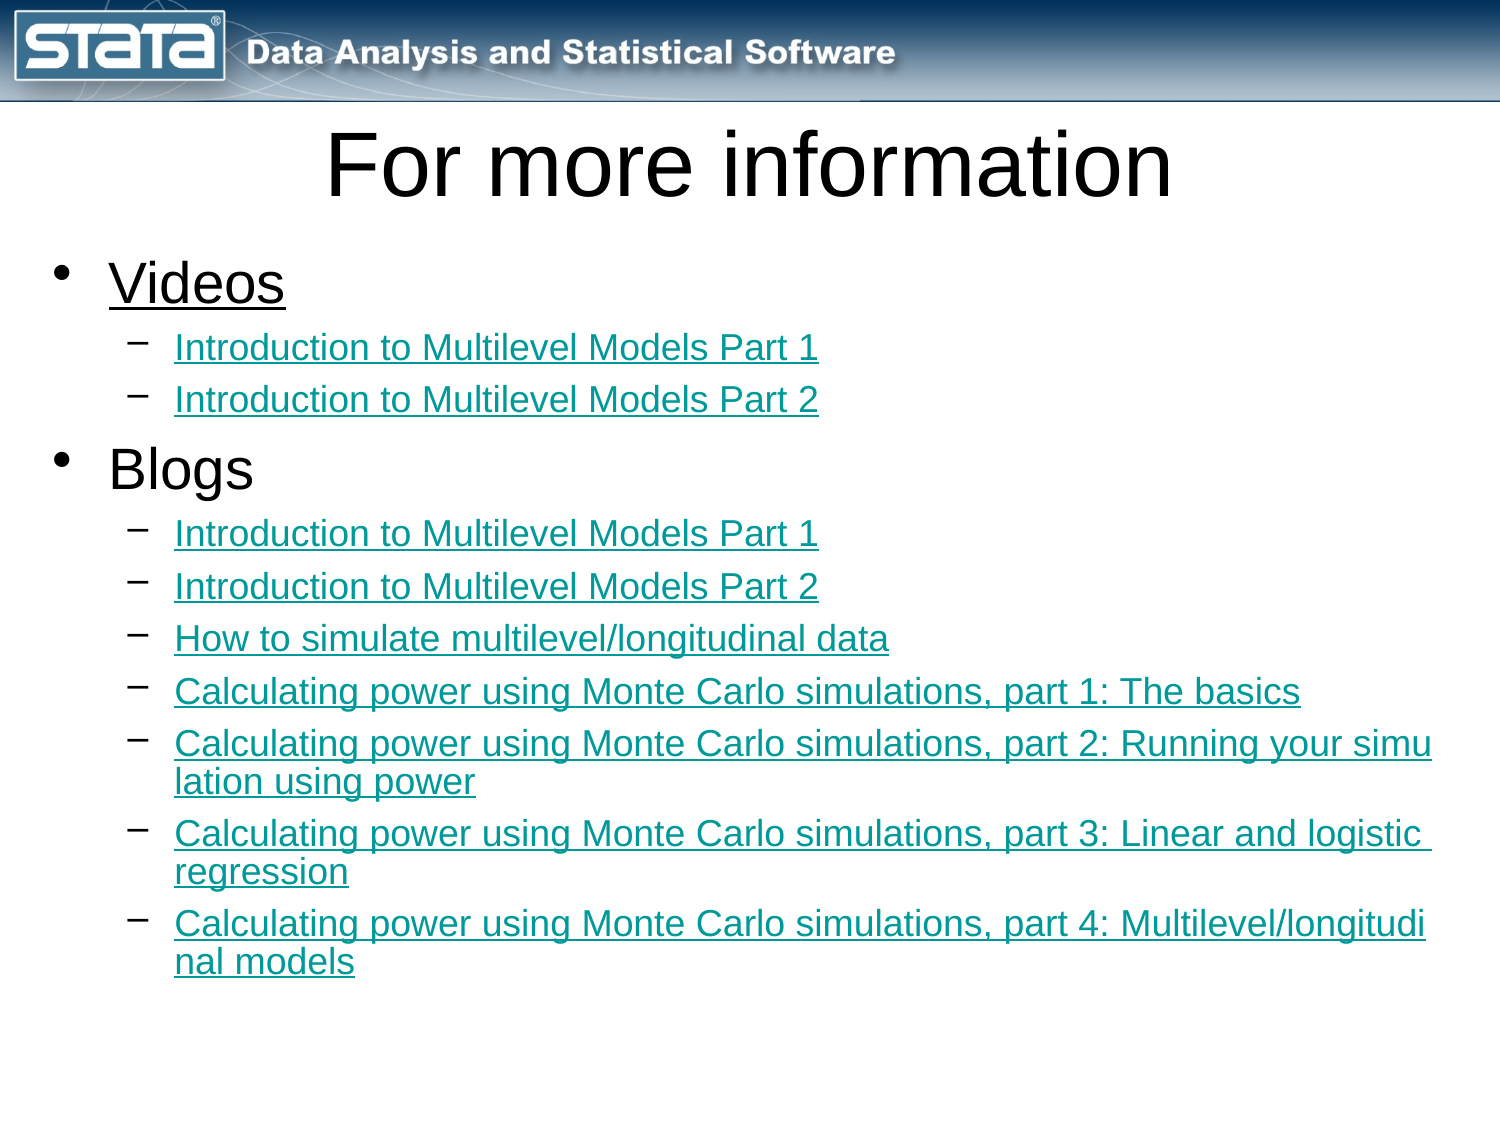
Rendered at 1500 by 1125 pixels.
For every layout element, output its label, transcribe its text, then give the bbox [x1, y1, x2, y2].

picture [0, 0, 1500, 102]
title For more information [75, 110, 1425, 233]
list Videos Introduction to Multilevel Models Part 1 Introduction to Multilevel Models Part 2 Blogs Introduction to Multilevel Models Part 1 Introduction to Multilevel Models Part 2 How to simulate multilevel/longitudinal data Calculating power using Monte Carlo simulations, part 1: The basics Calculating power using Monte Carlo simulations, part 2: Running your simulation using power Calculating power using Monte Carlo simulations, part 3: Linear and logistic regression Calculating power using Monte Carlo simulations, part 4: Multilevel/longitudinal models [37, 237, 1453, 1113]
